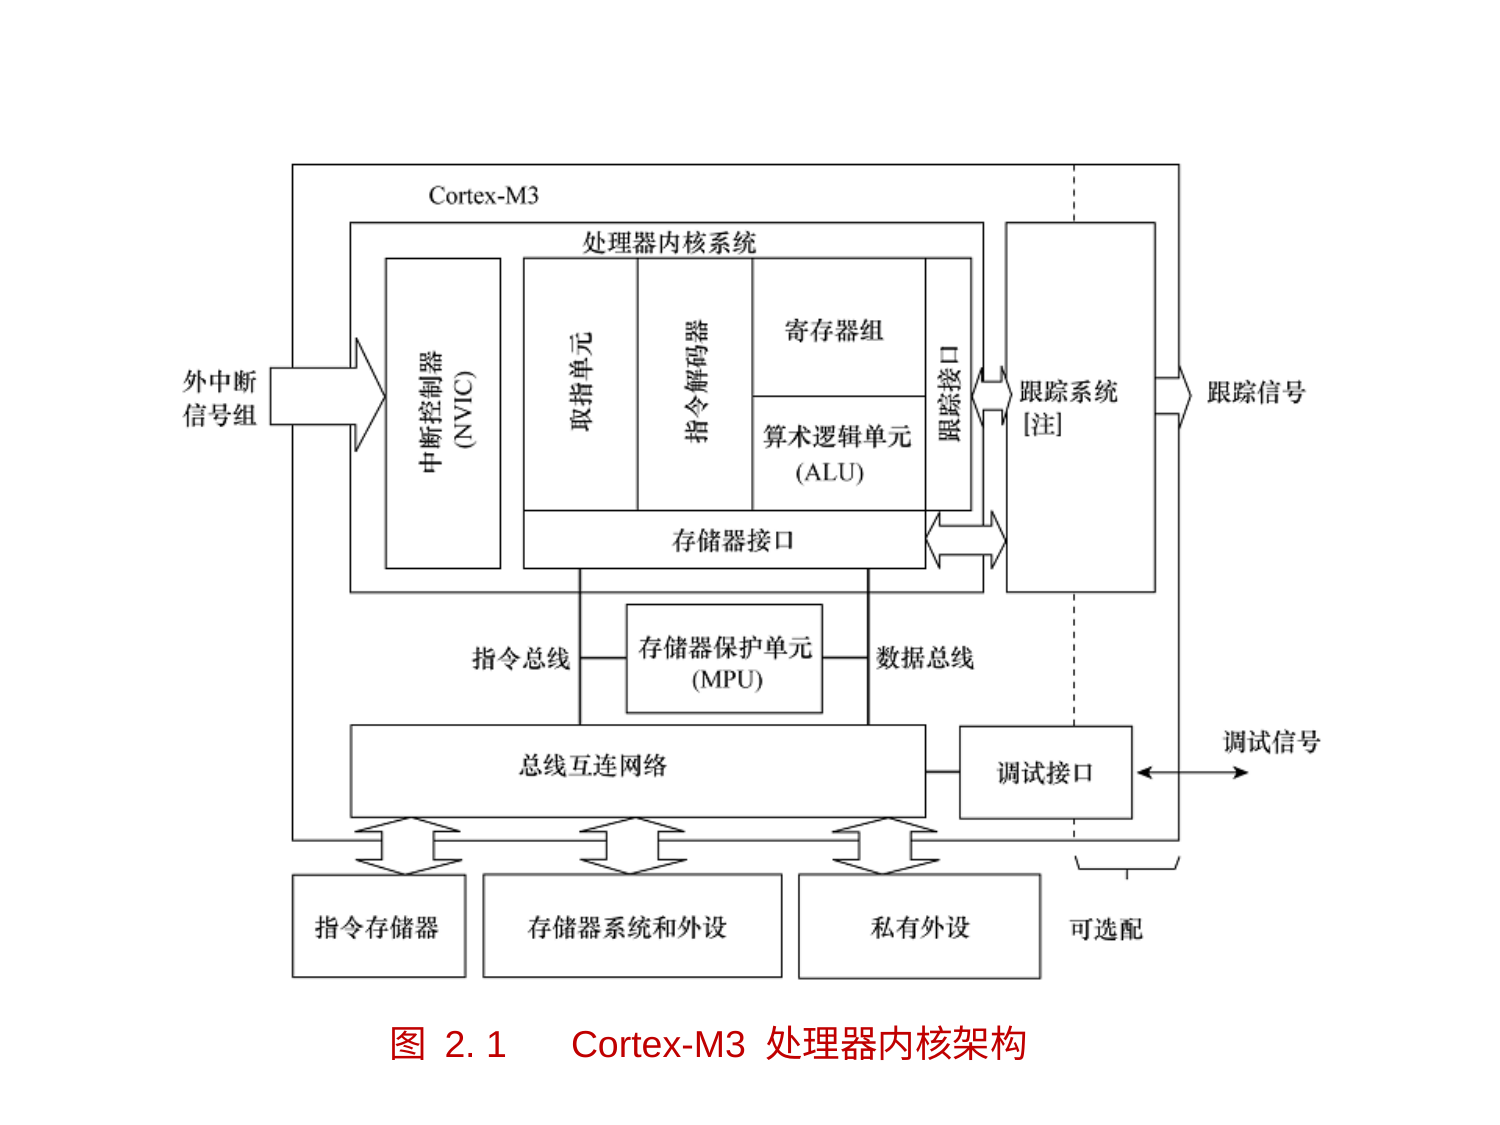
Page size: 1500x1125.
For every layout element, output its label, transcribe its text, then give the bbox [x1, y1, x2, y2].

text_box 图 2. 1 Cortex-M3 处理器内核架构 [374, 1012, 1043, 1073]
picture [166, 139, 1333, 986]
